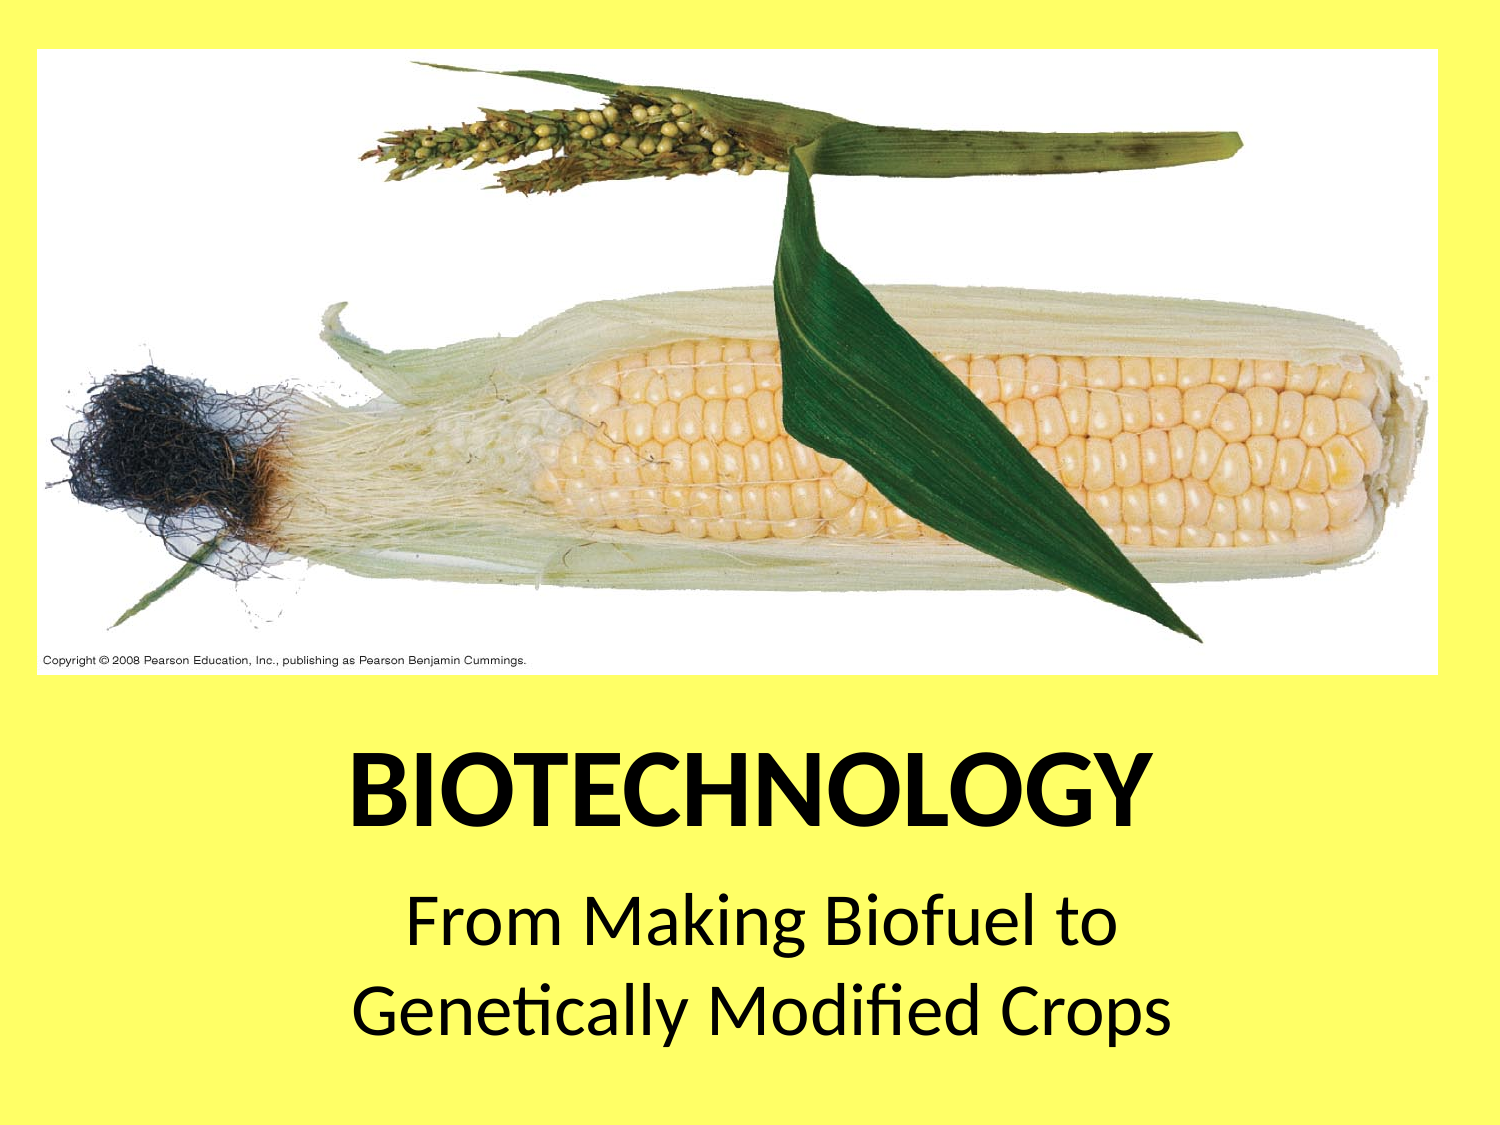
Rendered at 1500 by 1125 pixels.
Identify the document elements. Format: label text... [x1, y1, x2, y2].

subtitle From Making Biofuel to Genetically Modified Crops [237, 862, 1288, 1075]
picture [37, 49, 1438, 676]
title BIOTECHNOLOGY [112, 699, 1388, 863]
